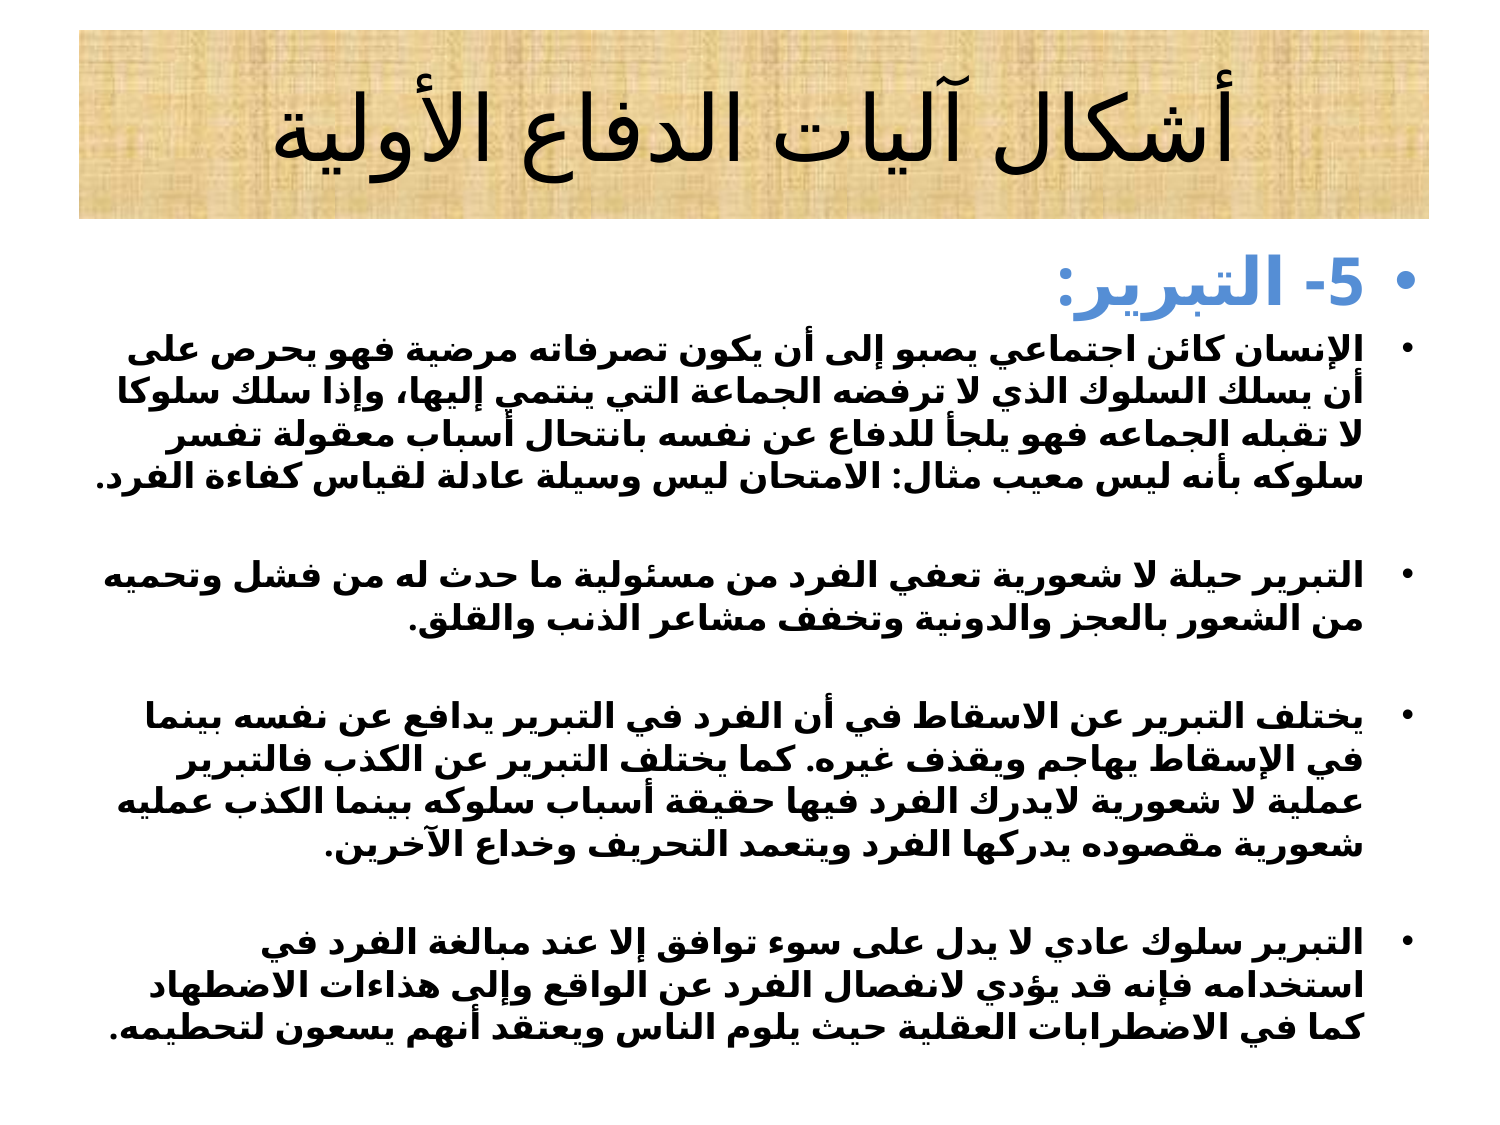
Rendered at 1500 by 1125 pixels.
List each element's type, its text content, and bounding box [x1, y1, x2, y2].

title أشكال آليات الدفاع الأولية [79, 30, 1429, 219]
list 5- التبرير: الإنسان كائن اجتماعي يصبو إلى أن يكون تصرفاته مرضية فهو يحرص على أن يسلك السلوك الذي لا ترفضه الجماعة التي ينتمي إليها، وإذا سلك سلوكا لا تقبله الجماعه فهو يلجأ للدفاع عن نفسه بانتحال أسباب معقولة تفسر سلوكه بأنه ليس معيب مثال: الامتحان ليس وسيلة عادلة لقياس كفاءة الفرد. التبرير حيلة لا شعورية تعفي الفرد من مسئولية ما حدث له من فشل وتحميه من الشعور بالعجز والدونية وتخفف مشاعر الذنب والقلق. يختلف التبرير عن الاسقاط في أن الفرد في التبرير يدافع عن نفسه بينما في الإسقاط يهاجم ويقذف غيره. كما يختلف التبرير عن الكذب فالتبرير عملية لا شعورية لايدرك الفرد فيها حقيقة أسباب سلوكه بينما الكذب عمليه شعورية مقصوده يدركها الفرد ويتعمد التحريف وخداع الآخرين. التبرير سلوك عادي لا يدل على سوء توافق إلا عند مبالغة الفرد في استخدامه فإنه قد يؤدي لانفصال الفرد عن الواقع وإلى هذاءات الاضطهاد كما في الاضطرابات العقلية حيث يلوم الناس ويعتقد أنهم يسعون لتحطيمه. [75, 231, 1425, 1125]
